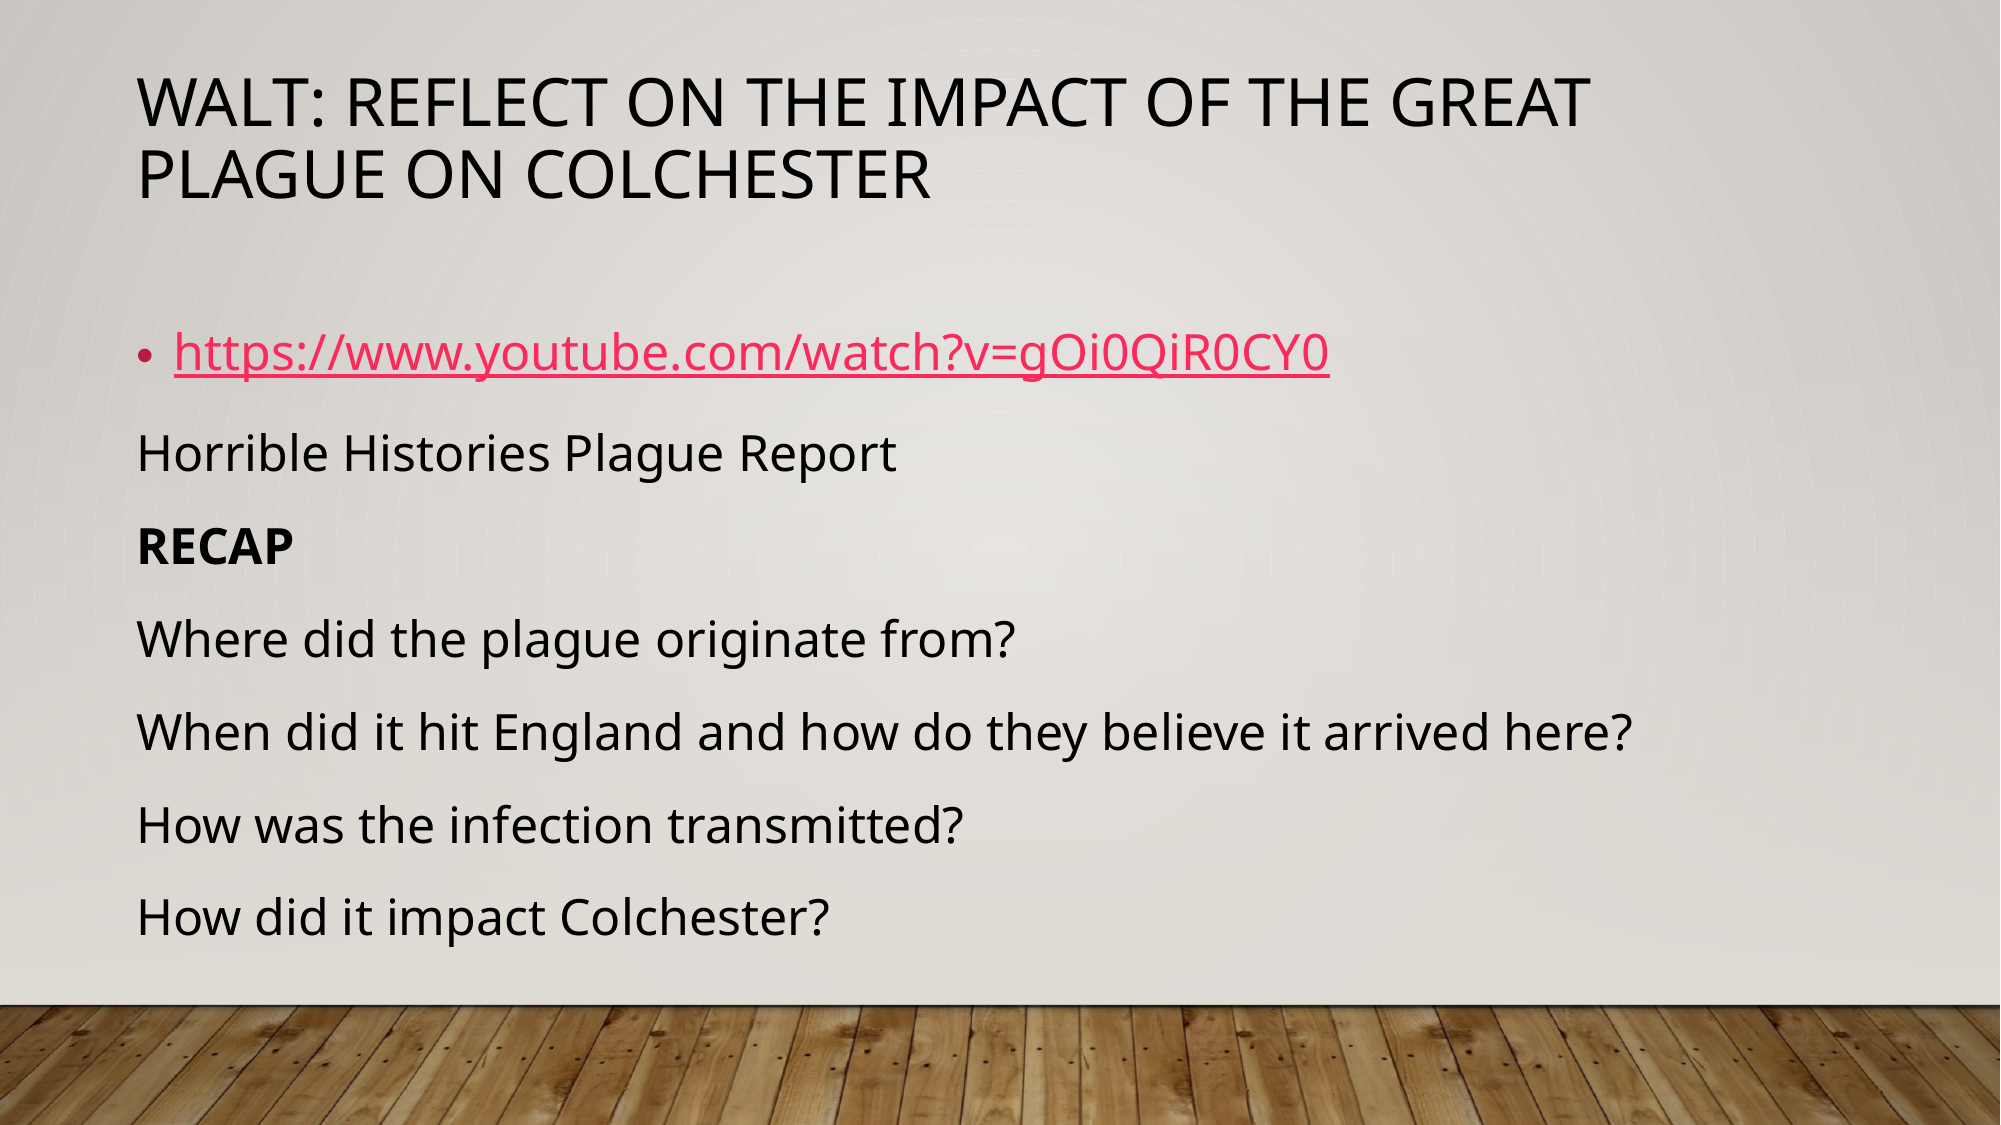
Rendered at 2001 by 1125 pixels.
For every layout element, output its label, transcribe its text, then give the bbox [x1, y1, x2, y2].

picture [0, 1005, 2000, 1125]
list https://www.youtube.com/watch?v=gOi0QiR0CY0 Horrible Histories Plague Report RECAP Where did the plague originate from? When did it hit England and how do they believe it arrived here? How was the infection transmitted? How did it impact Colchester? [121, 299, 1847, 1014]
title WALT: reflect on the impact of the Great Plague on Colchester [121, 61, 1847, 279]
